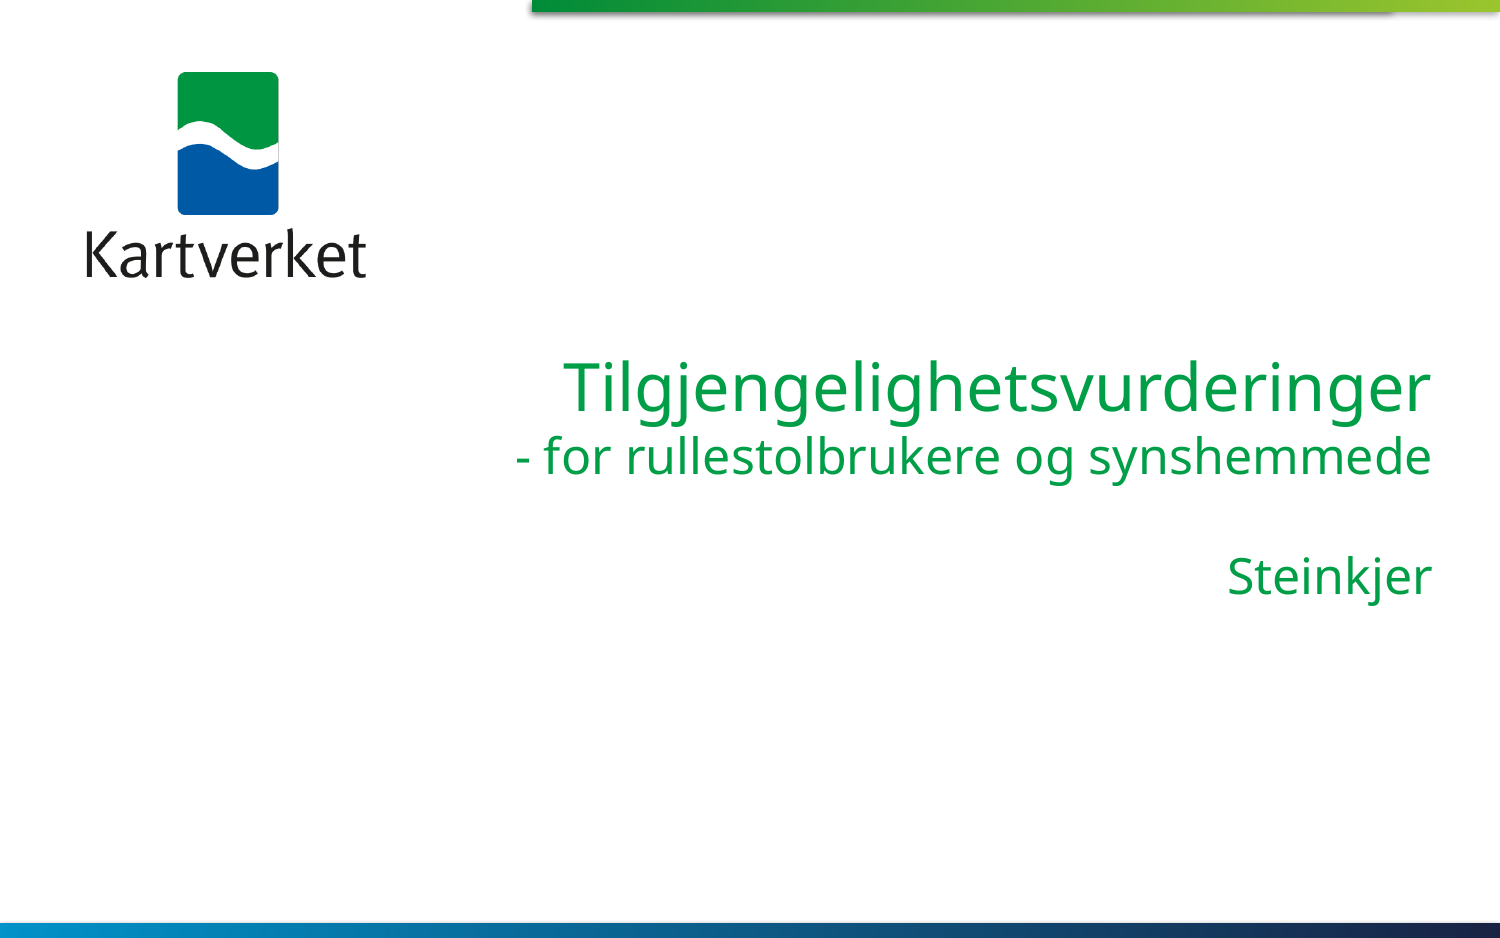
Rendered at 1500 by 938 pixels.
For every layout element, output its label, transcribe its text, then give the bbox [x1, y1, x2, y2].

text_box Tilgjengelighetsvurderinger - for rullestolbrukere og synshemmede Steinkjer [66, 337, 1449, 613]
